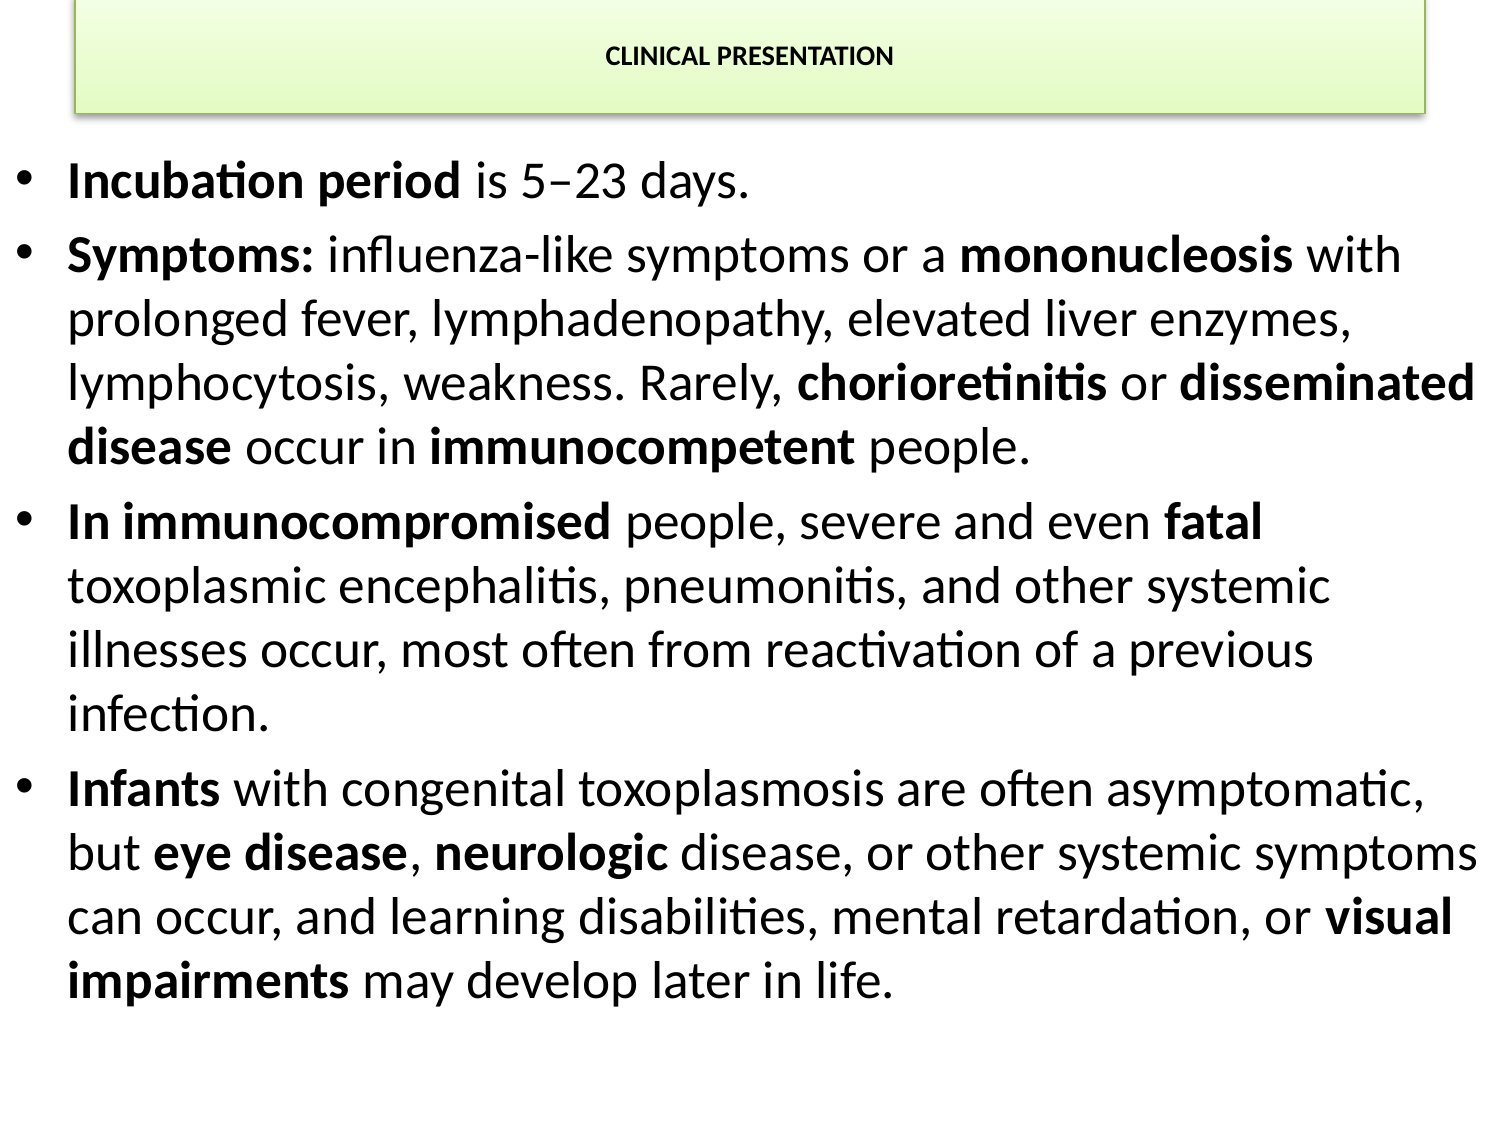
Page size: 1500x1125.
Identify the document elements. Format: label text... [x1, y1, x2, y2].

list Incubation period is 5–23 days. Symptoms: influenza-like symptoms or a mononucleosis with prolonged fever, lymphadenopathy, elevated liver enzymes, lymphocytosis, weakness. Rarely, chorioretinitis or disseminated disease occur in immunocompetent people. In immunocompromised people, severe and even fatal toxoplasmic encephalitis, pneumonitis, and other systemic illnesses occur, most often from reactivation of a previous infection. Infants with congenital toxoplasmosis are often asymptomatic, but eye disease, neurologic disease, or other systemic symptoms can occur, and learning disabilities, mental retardation, or visual impairments may develop later in life. [0, 137, 1500, 1024]
title CLINICAL PRESENTATION [74, 0, 1426, 114]
